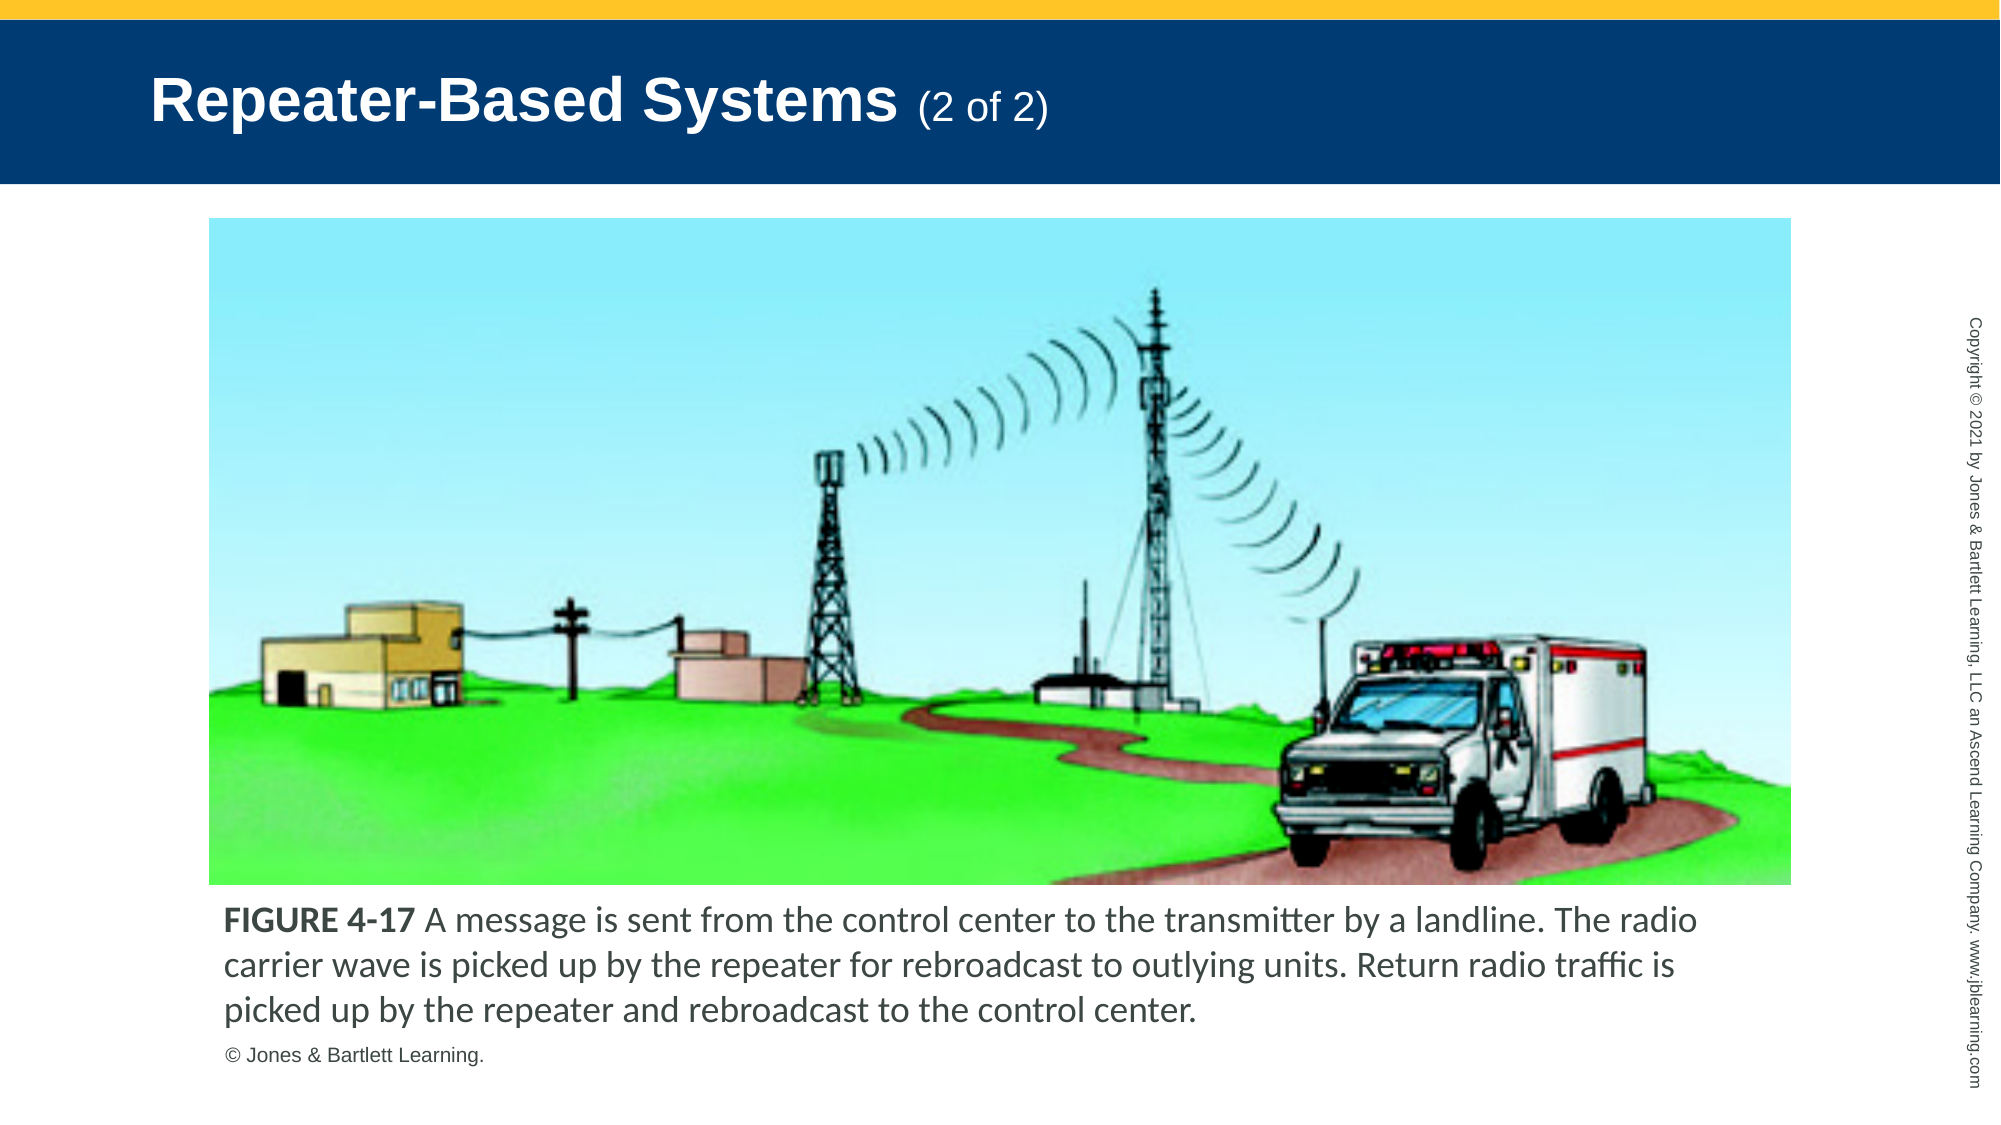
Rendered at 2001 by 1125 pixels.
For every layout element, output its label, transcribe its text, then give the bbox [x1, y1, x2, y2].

text_box FIGURE 4-17 A message is sent from the control center to the transmitter by a landline. The radio carrier wave is picked up by the repeater for rebroadcast to outlying units. Return radio traffic is picked up by the repeater and rebroadcast to the control center. [209, 887, 1791, 1037]
title Repeater-Based Systems (2 of 2) [0, 19, 2000, 185]
picture [209, 218, 1791, 885]
text_box © Jones & Bartlett Learning. [210, 1034, 500, 1075]
text_box [150, 237, 1850, 1025]
